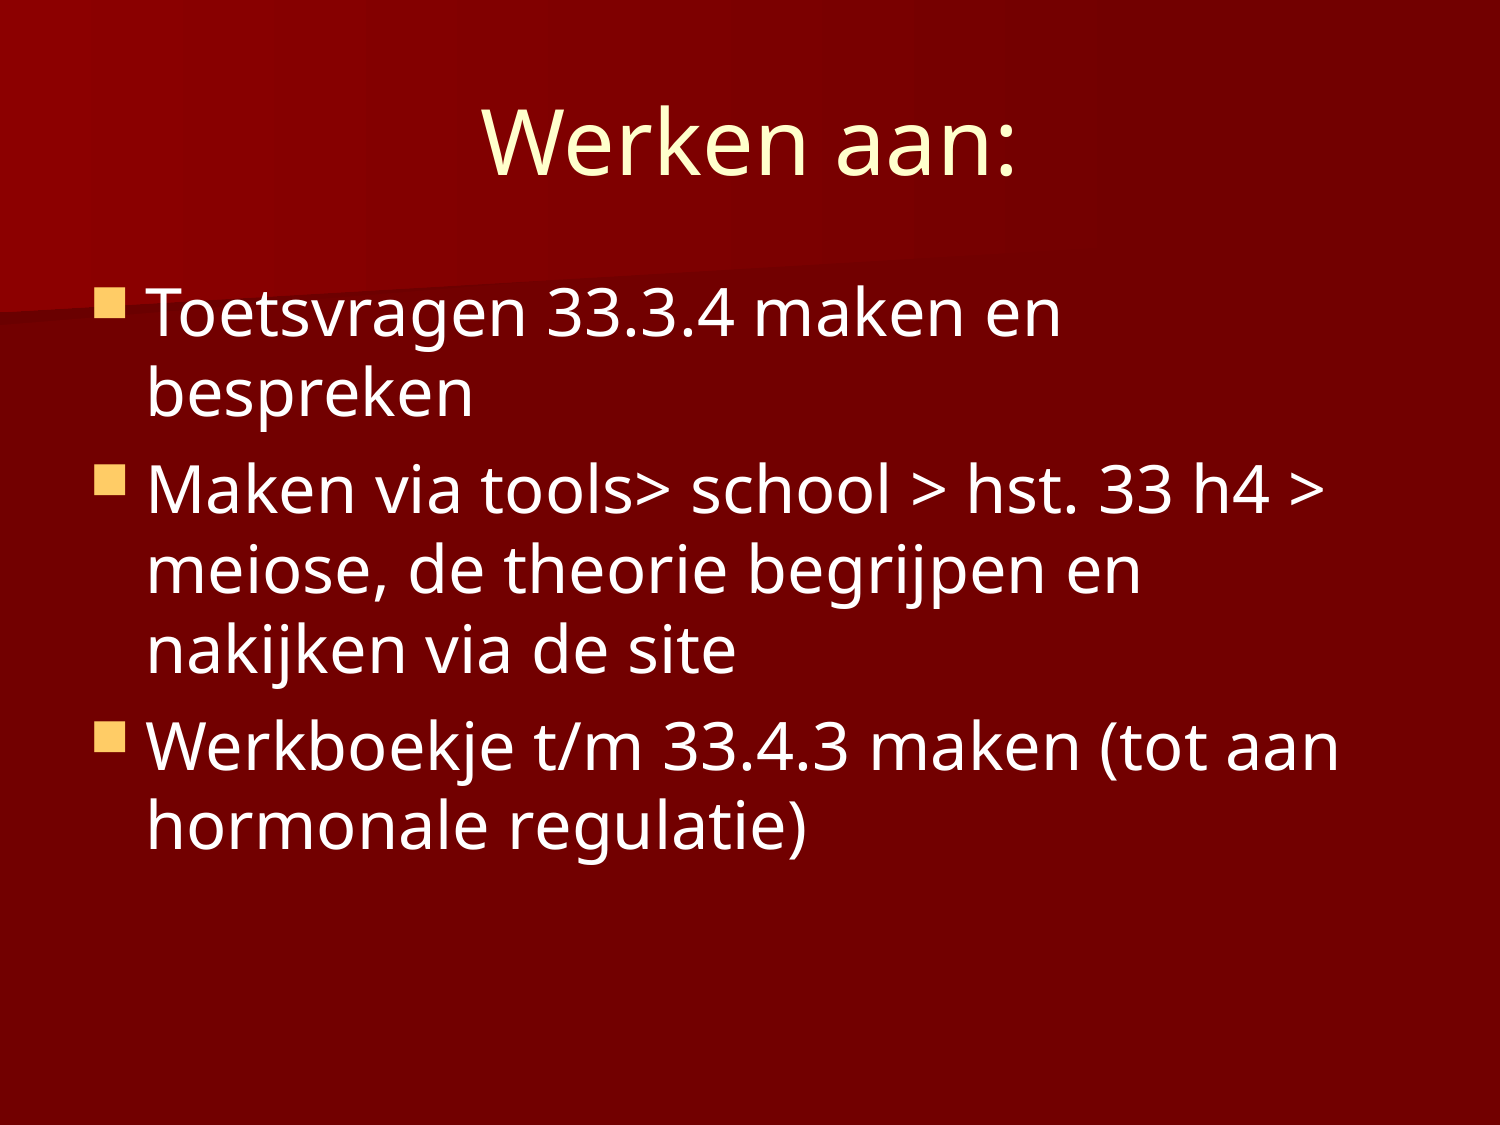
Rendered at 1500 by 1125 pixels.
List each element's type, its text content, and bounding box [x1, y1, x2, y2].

title Werken aan: [74, 20, 1425, 257]
list Toetsvragen 33.3.4 maken en bespreken Maken via tools> school > hst. 33 h4 > meiose, de theorie begrijpen en nakijken via de site Werkboekje t/m 33.4.3 maken (tot aan hormonale regulatie) [74, 262, 1425, 1000]
